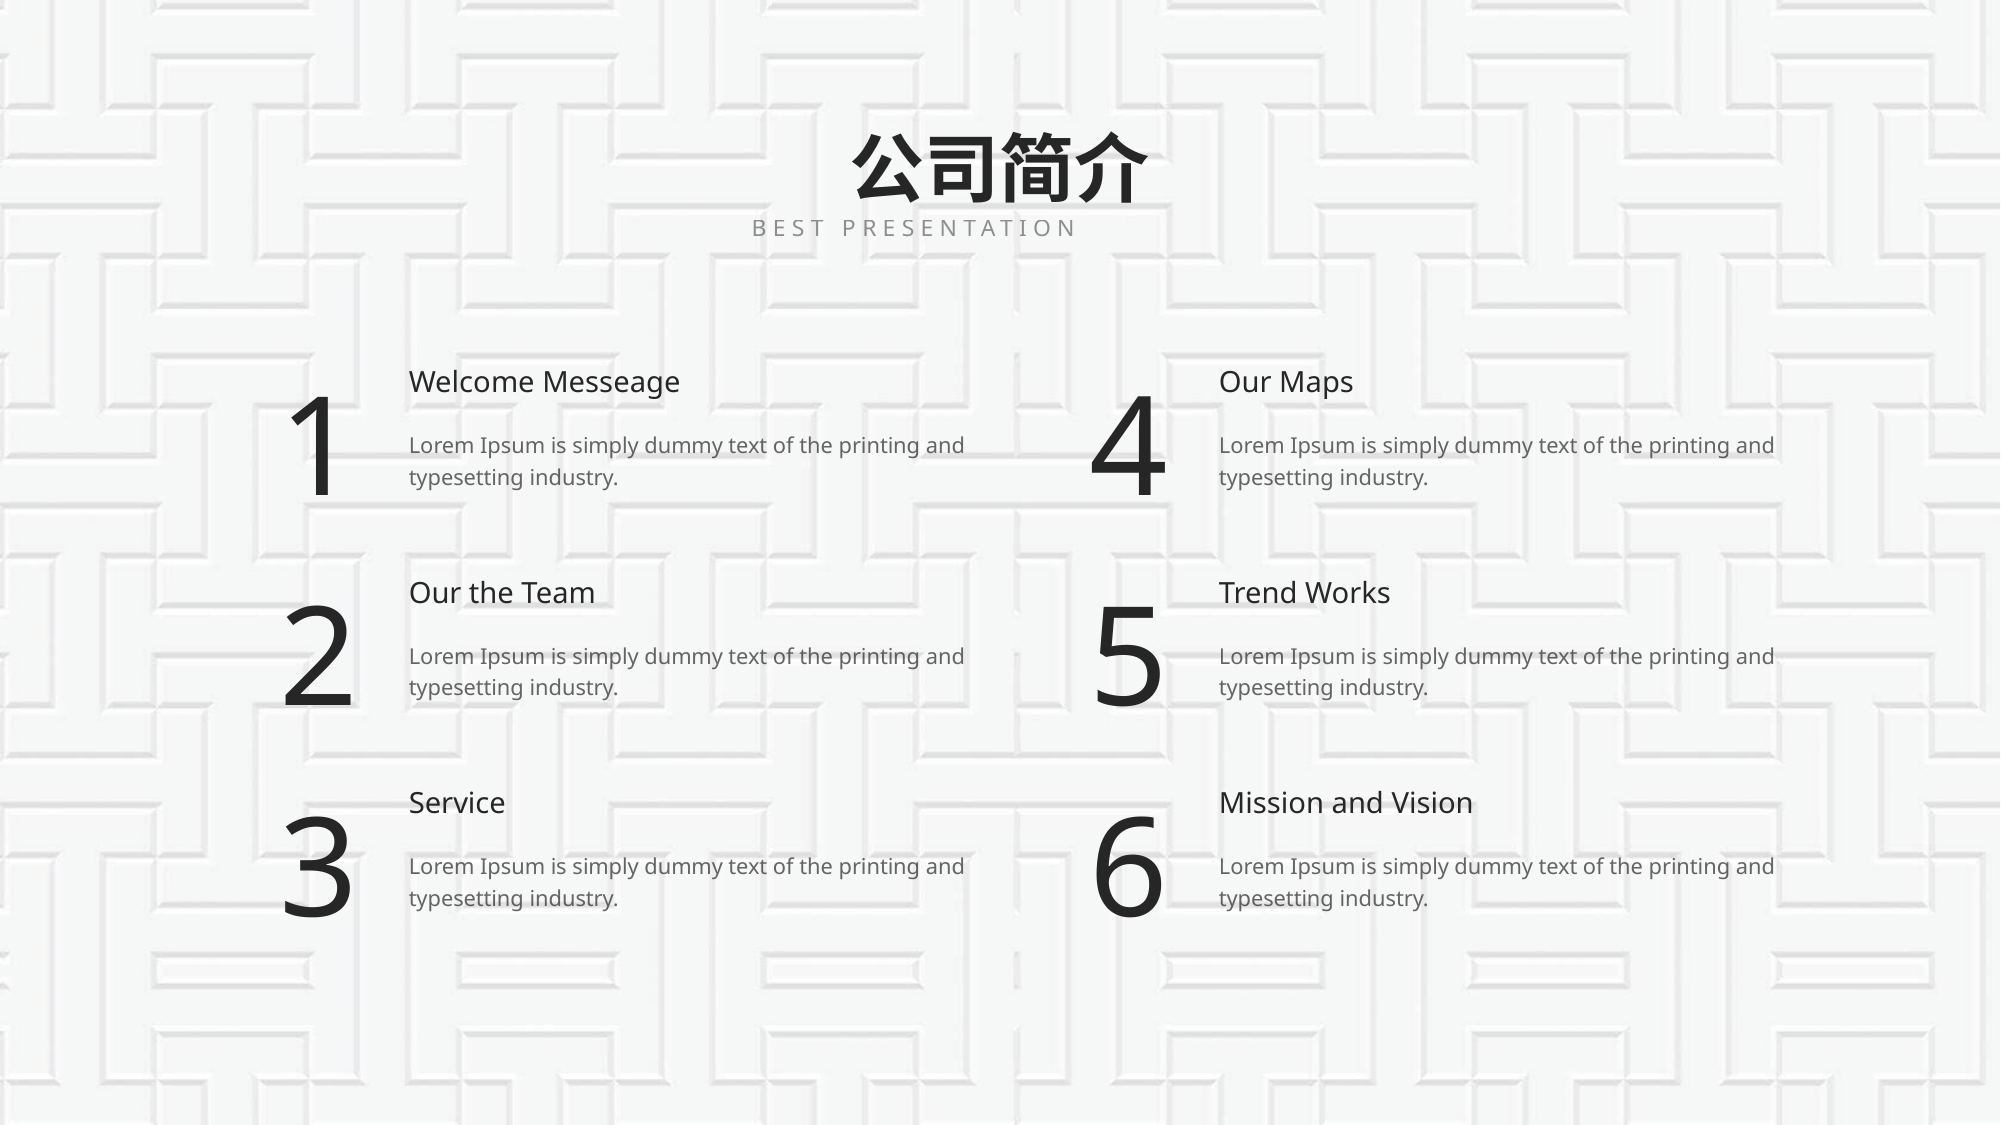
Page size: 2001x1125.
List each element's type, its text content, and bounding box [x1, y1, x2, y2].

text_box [1074, 784, 1796, 942]
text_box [264, 573, 986, 731]
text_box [1074, 363, 1796, 521]
list BEST PRESENTATION TEMPLATE [204, 209, 1796, 261]
picture [0, 0, 2001, 1125]
title 公司简介 [204, 133, 1796, 209]
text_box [1074, 573, 1796, 731]
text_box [264, 363, 986, 521]
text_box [264, 784, 986, 942]
